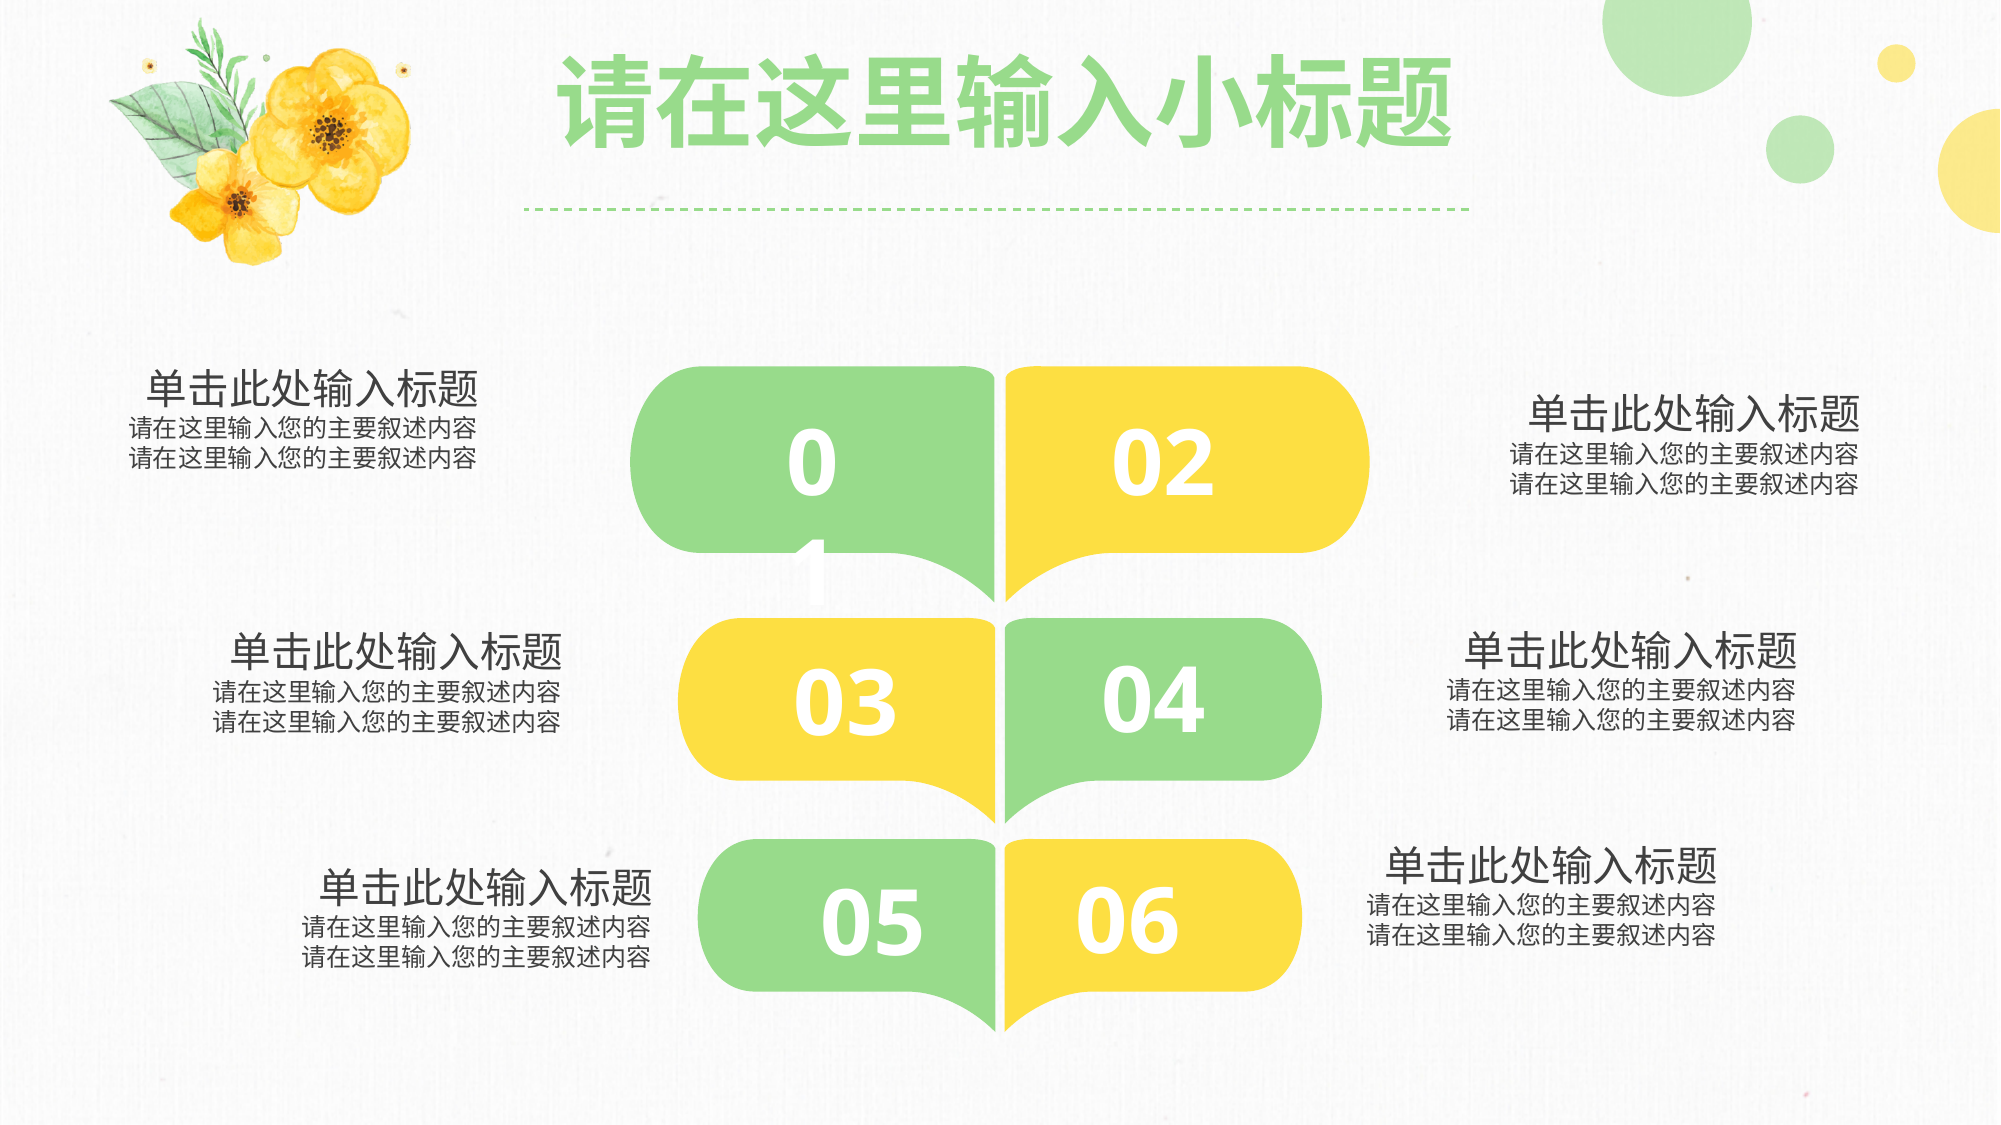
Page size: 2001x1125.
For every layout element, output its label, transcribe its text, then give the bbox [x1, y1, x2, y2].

text_box [1876, 43, 1917, 84]
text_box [1132, 887, 1177, 953]
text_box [1079, 887, 1123, 953]
text_box 单击此处输入标题 请在这里输入您的主要叙述内容 请在这里输入您的主要叙述内容 [197, 618, 579, 824]
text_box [1004, 927, 1303, 1033]
text_box 单击此处输入标题 请在这里输入您的主要叙述内容 请在这里输入您的主要叙述内容 [1494, 380, 1877, 586]
text_box [1936, 107, 2000, 235]
text_box 请在这里输入小标题 [539, 31, 1470, 167]
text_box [1005, 366, 1370, 603]
text_box [1601, 0, 1753, 98]
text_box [697, 838, 996, 1033]
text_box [1248, 838, 1303, 907]
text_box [1004, 617, 1322, 824]
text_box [630, 366, 995, 603]
text_box [1765, 114, 1836, 185]
text_box 单击此处输入标题 请在这里输入您的主要叙述内容 请在这里输入您的主要叙述内容 [1351, 832, 1734, 1037]
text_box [1004, 838, 1024, 846]
text_box 单击此处输入标题 请在这里输入您的主要叙述内容 请在这里输入您的主要叙述内容 [1431, 617, 1813, 822]
picture [0, 0, 2001, 1125]
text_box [677, 617, 995, 824]
text_box 单击此处输入标题 请在这里输入您的主要叙述内容 请在这里输入您的主要叙述内容 [286, 854, 668, 1059]
text_box 单击此处输入标题 请在这里输入您的主要叙述内容 请在这里输入您的主要叙述内容 [113, 355, 495, 561]
